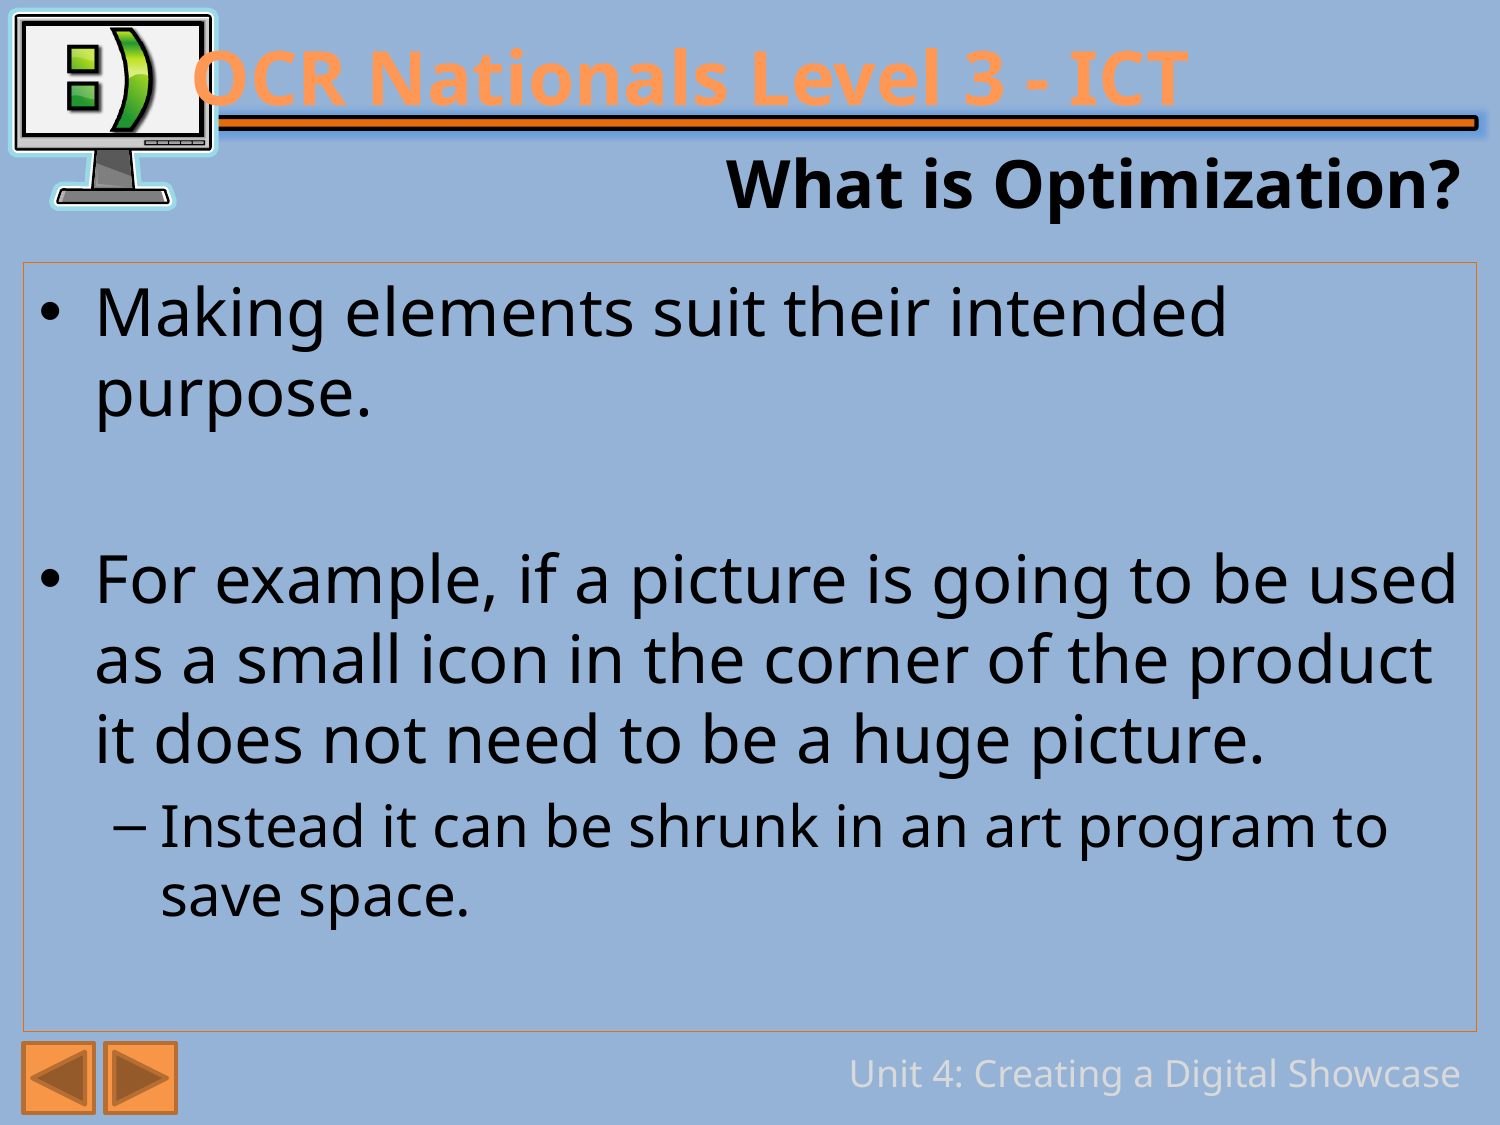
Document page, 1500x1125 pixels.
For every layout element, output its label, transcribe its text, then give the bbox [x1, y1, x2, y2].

title What is Optimization? [187, 117, 1477, 247]
list Making elements suit their intended purpose. For example, if a picture is going to be used as a small icon in the corner of the product it does not need to be a huge picture. Instead it can be shrunk in an art program to save space. [23, 262, 1477, 1032]
picture [48, 21, 172, 139]
